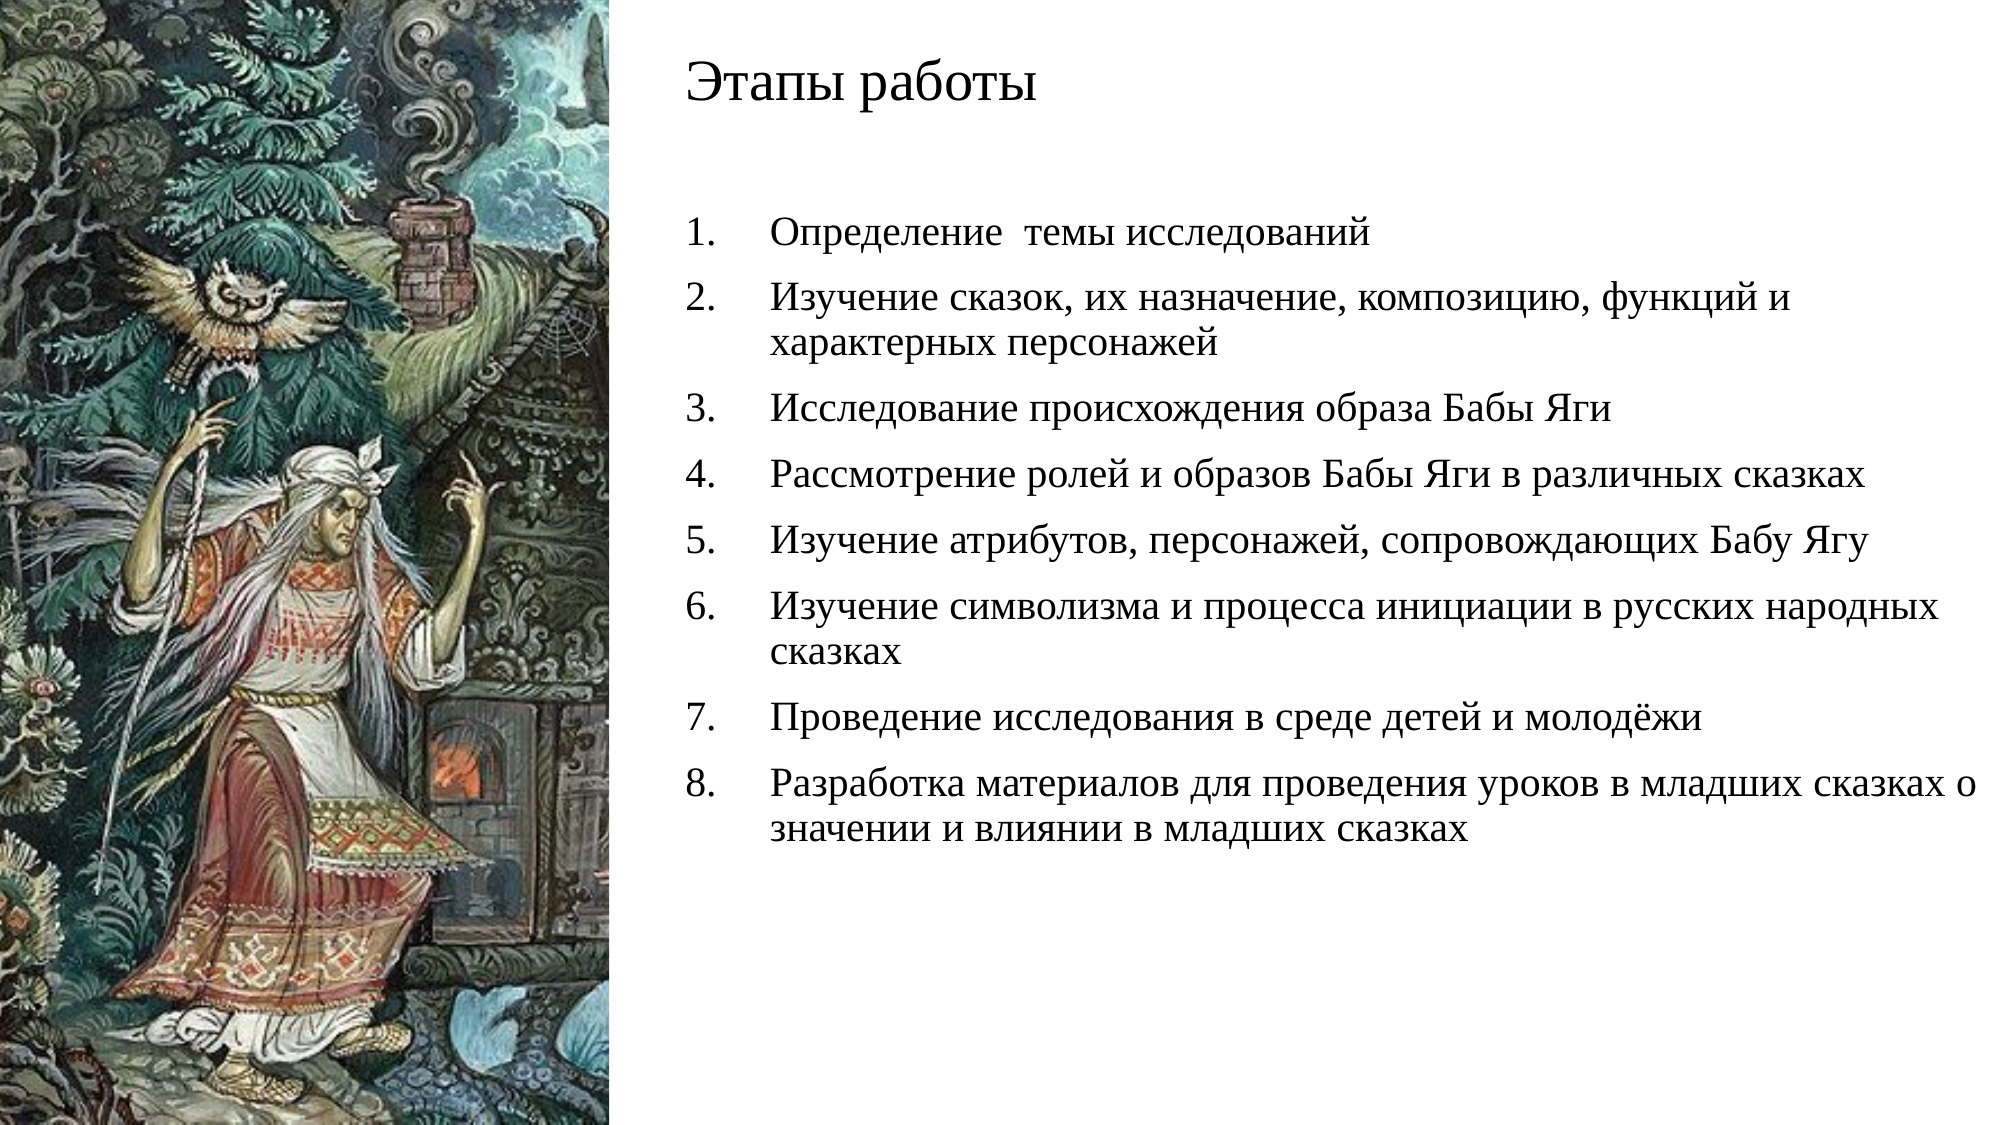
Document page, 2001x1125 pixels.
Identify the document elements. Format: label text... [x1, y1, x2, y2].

list Этапы работы Определение темы исследований Изучение сказок, их назначение, композицию, функций и характерных персонажей Исследование происхождения образа Бабы Яги Рассмотрение ролей и образов Бабы Яги в различных сказках Изучение атрибутов, персонажей, сопровождающих Бабу Ягу Изучение символизма и процесса инициации в русских народных сказках Проведение исследования в среде детей и молодёжи Разработка материалов для проведения уроков в младших сказках о значении и влиянии в младших сказках [670, 42, 2000, 1083]
picture [0, 0, 610, 1125]
